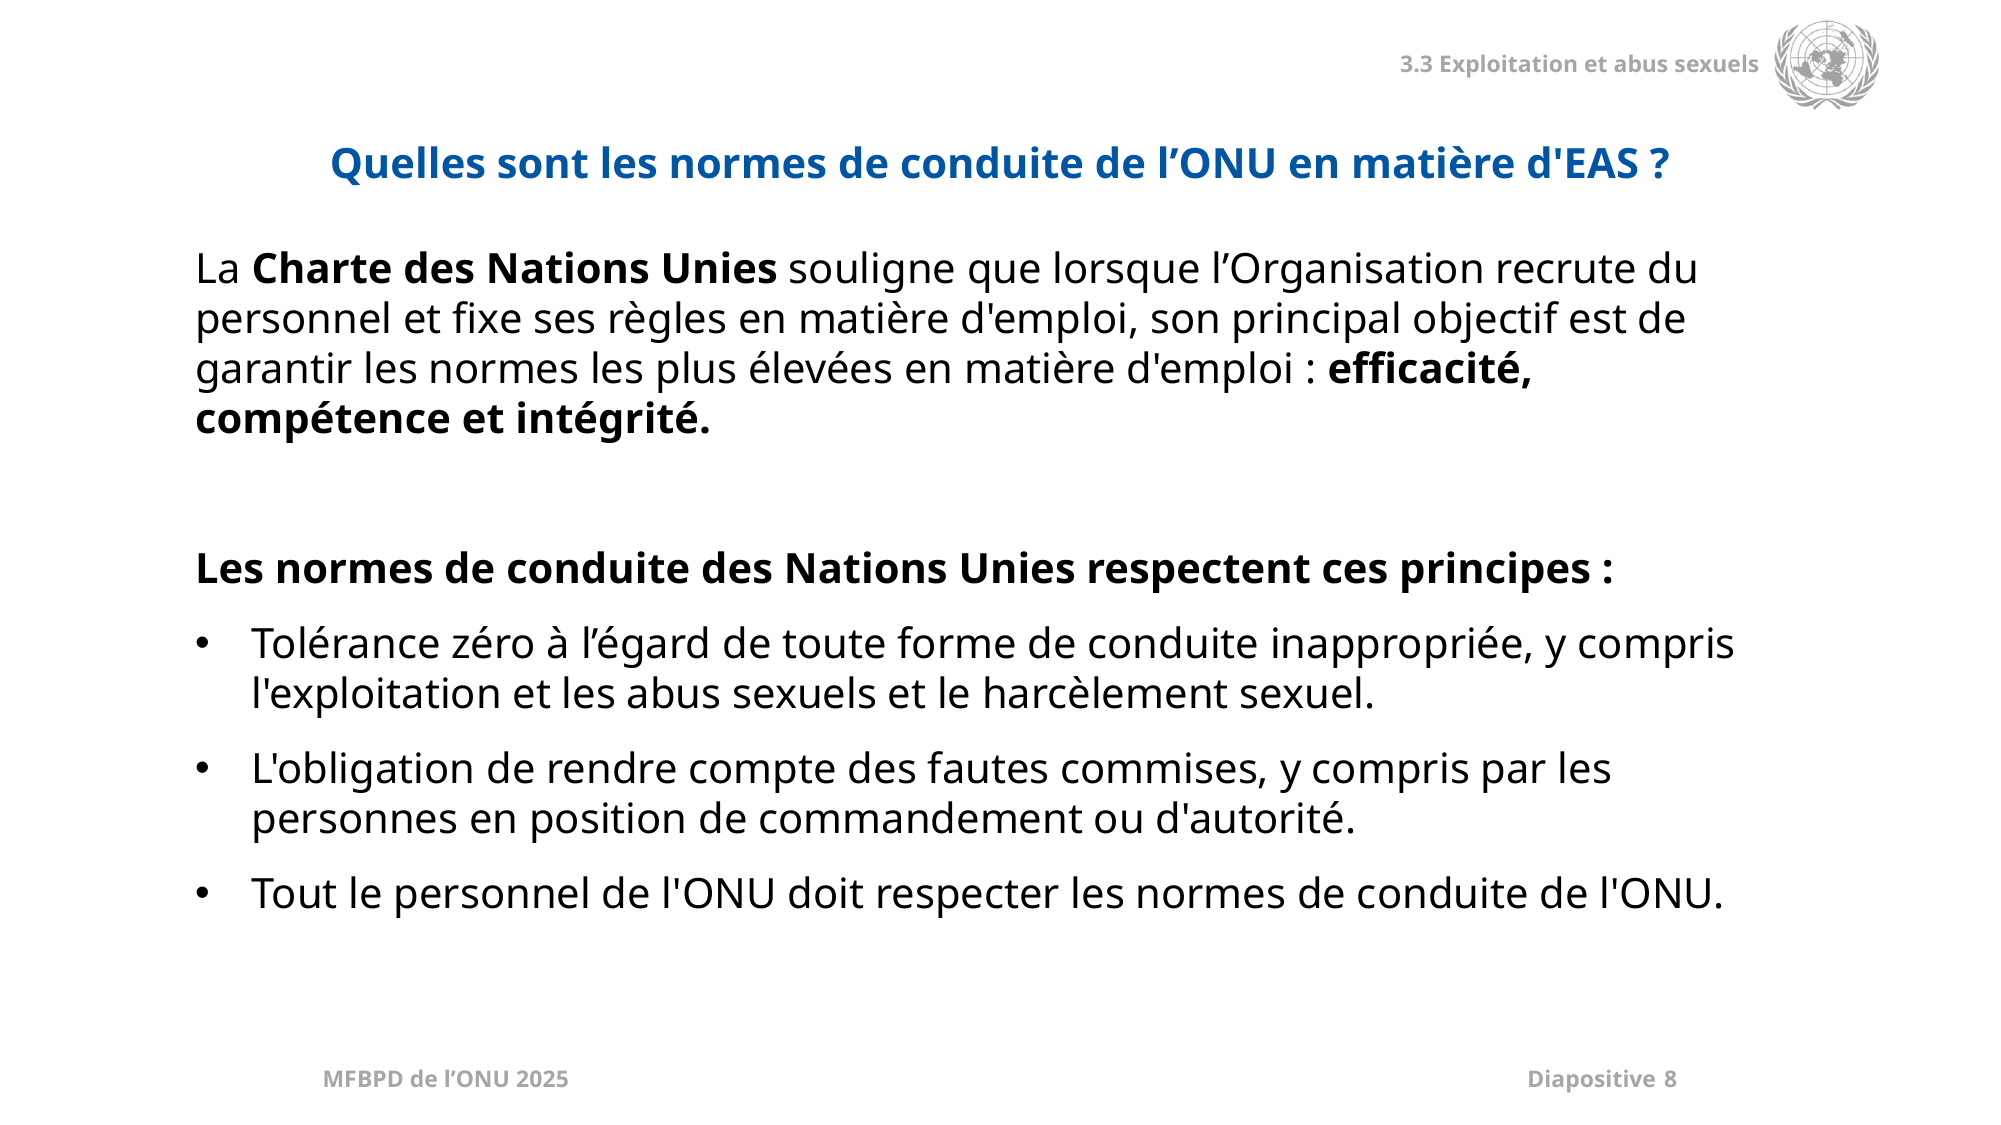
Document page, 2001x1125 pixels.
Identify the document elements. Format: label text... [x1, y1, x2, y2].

text_box Quelles sont les normes de conduite de l’ONU en matière d'EAS ? [200, 129, 1800, 195]
text_box La Charte des Nations Unies souligne que lorsque l’Organisation recrute du personnel et fixe ses règles en matière d'emploi, son principal objectif est de garantir les normes les plus élevées en matière d'emploi : efficacité, compétence et intégrité. Les normes de conduite des Nations Unies respectent ces principes : Tolérance zéro à l’égard de toute forme de conduite inappropriée, y compris l'exploitation et les abus sexuels et le harcèlement sexuel. L'obligation de rendre compte des fautes commises, y compris par les personnes en position de commandement ou d'autorité. Tout le personnel de l'ONU doit respecter les normes de conduite de l'ONU. [180, 234, 1800, 925]
